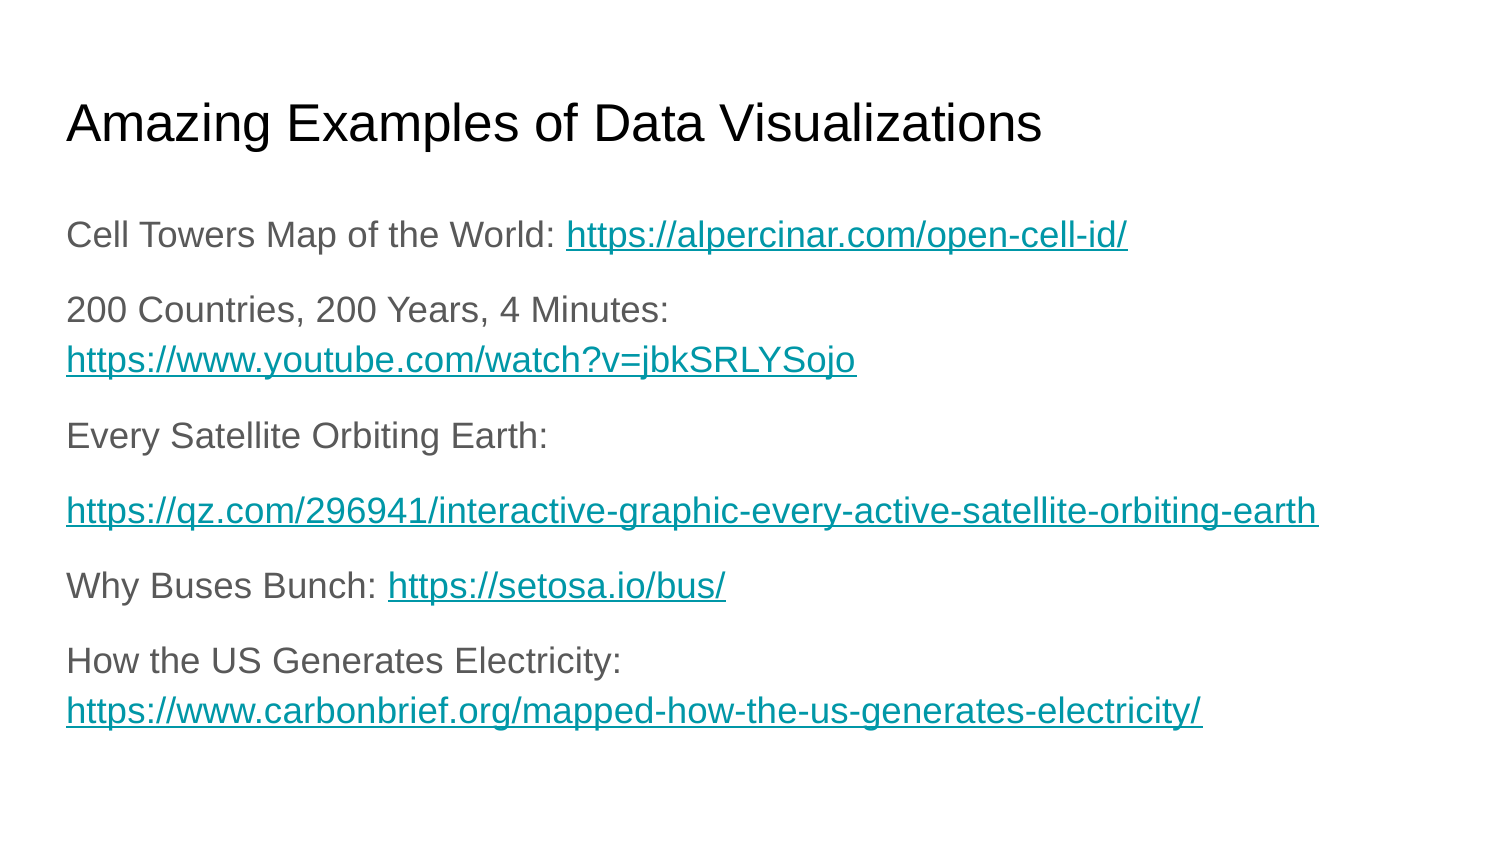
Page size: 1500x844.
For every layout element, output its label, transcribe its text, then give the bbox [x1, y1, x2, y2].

title Amazing Examples of Data Visualizations [51, 72, 1449, 167]
list Cell Towers Map of the World: https://alpercinar.com/open-cell-id/ 200 Countries, 200 Years, 4 Minutes: https://www.youtube.com/watch?v=jbkSRLYSojo Every Satellite Orbiting Earth: https://qz.com/296941/interactive-graphic-every-active-satellite-orbiting-earth Why Buses Bunch: https://setosa.io/bus/ How the US Generates Electricity: https://www.carbonbrief.org/mapped-how-the-us-generates-electricity/ [51, 189, 1449, 750]
